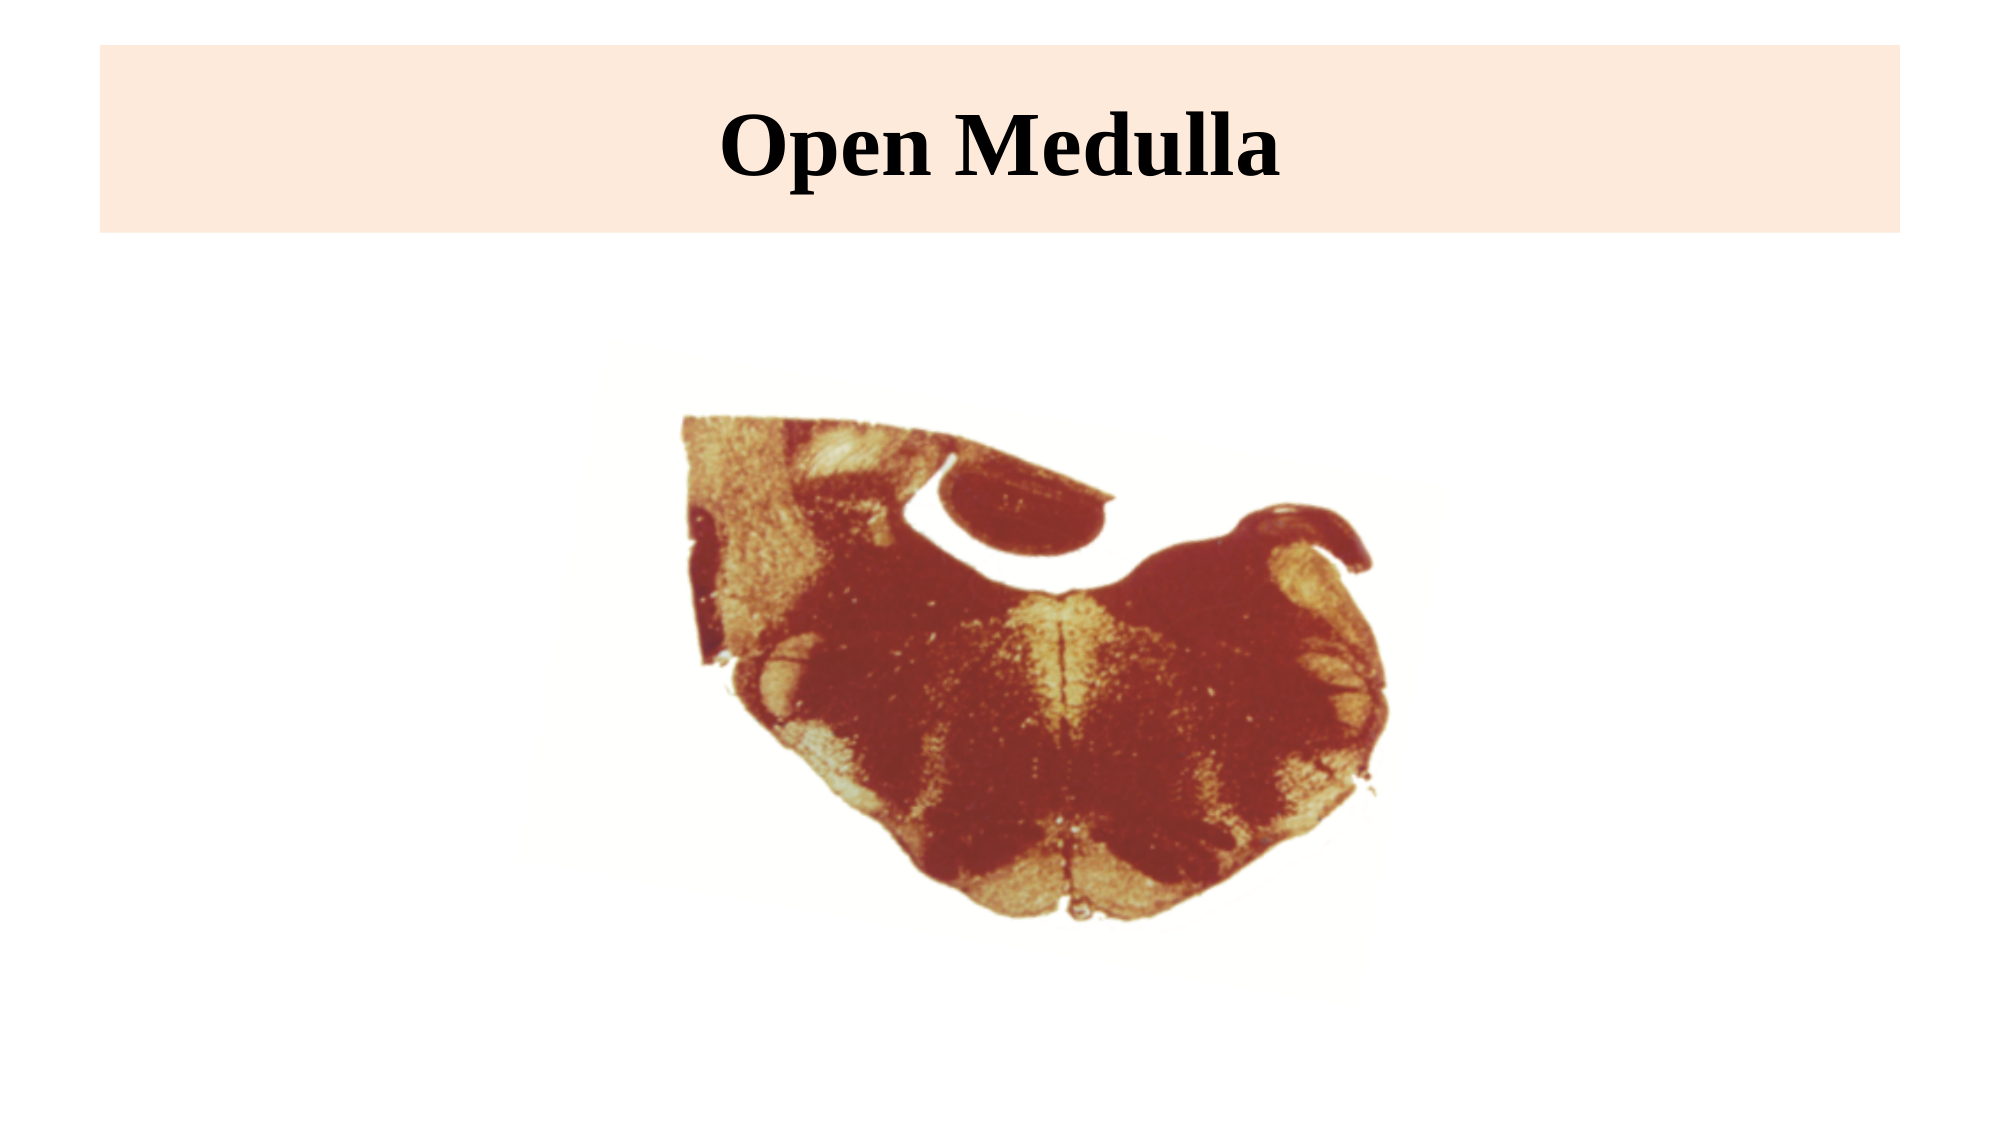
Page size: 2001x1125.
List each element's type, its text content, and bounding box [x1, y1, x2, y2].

picture [518, 340, 1450, 1008]
title Open Medulla [99, 45, 1900, 233]
